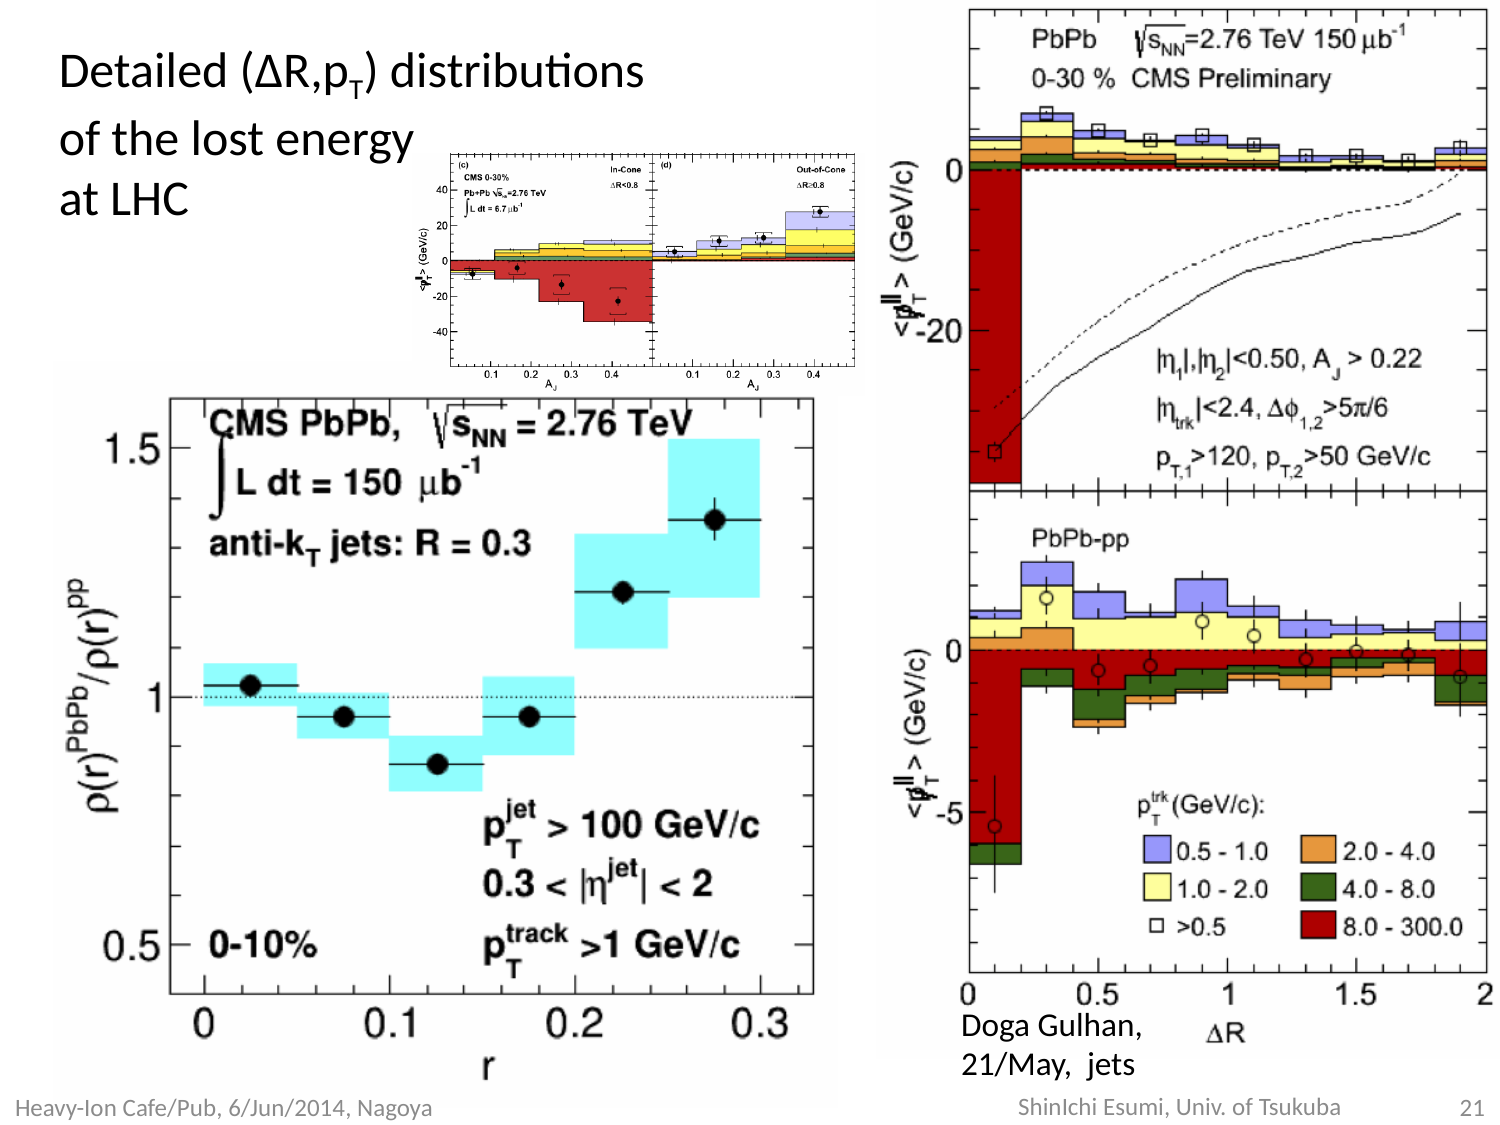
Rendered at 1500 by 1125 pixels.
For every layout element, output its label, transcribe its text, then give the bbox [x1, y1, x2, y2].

picture [52, 152, 865, 1109]
text_box Doga Gulhan, 21/May, jets [946, 1067, 1192, 1090]
text_box Detailed (ΔR,pT) distributions of the lost energy at LHC [43, 29, 660, 233]
slide_number 21 [1393, 1086, 1500, 1125]
picture [876, 0, 1500, 1059]
slide_number Heavy-Ion Cafe/Pub, 6/Jun/2014, Nagoya [0, 1087, 472, 1125]
footer ShinIchi Esumi, Univ. of Tsukuba [966, 1086, 1393, 1125]
